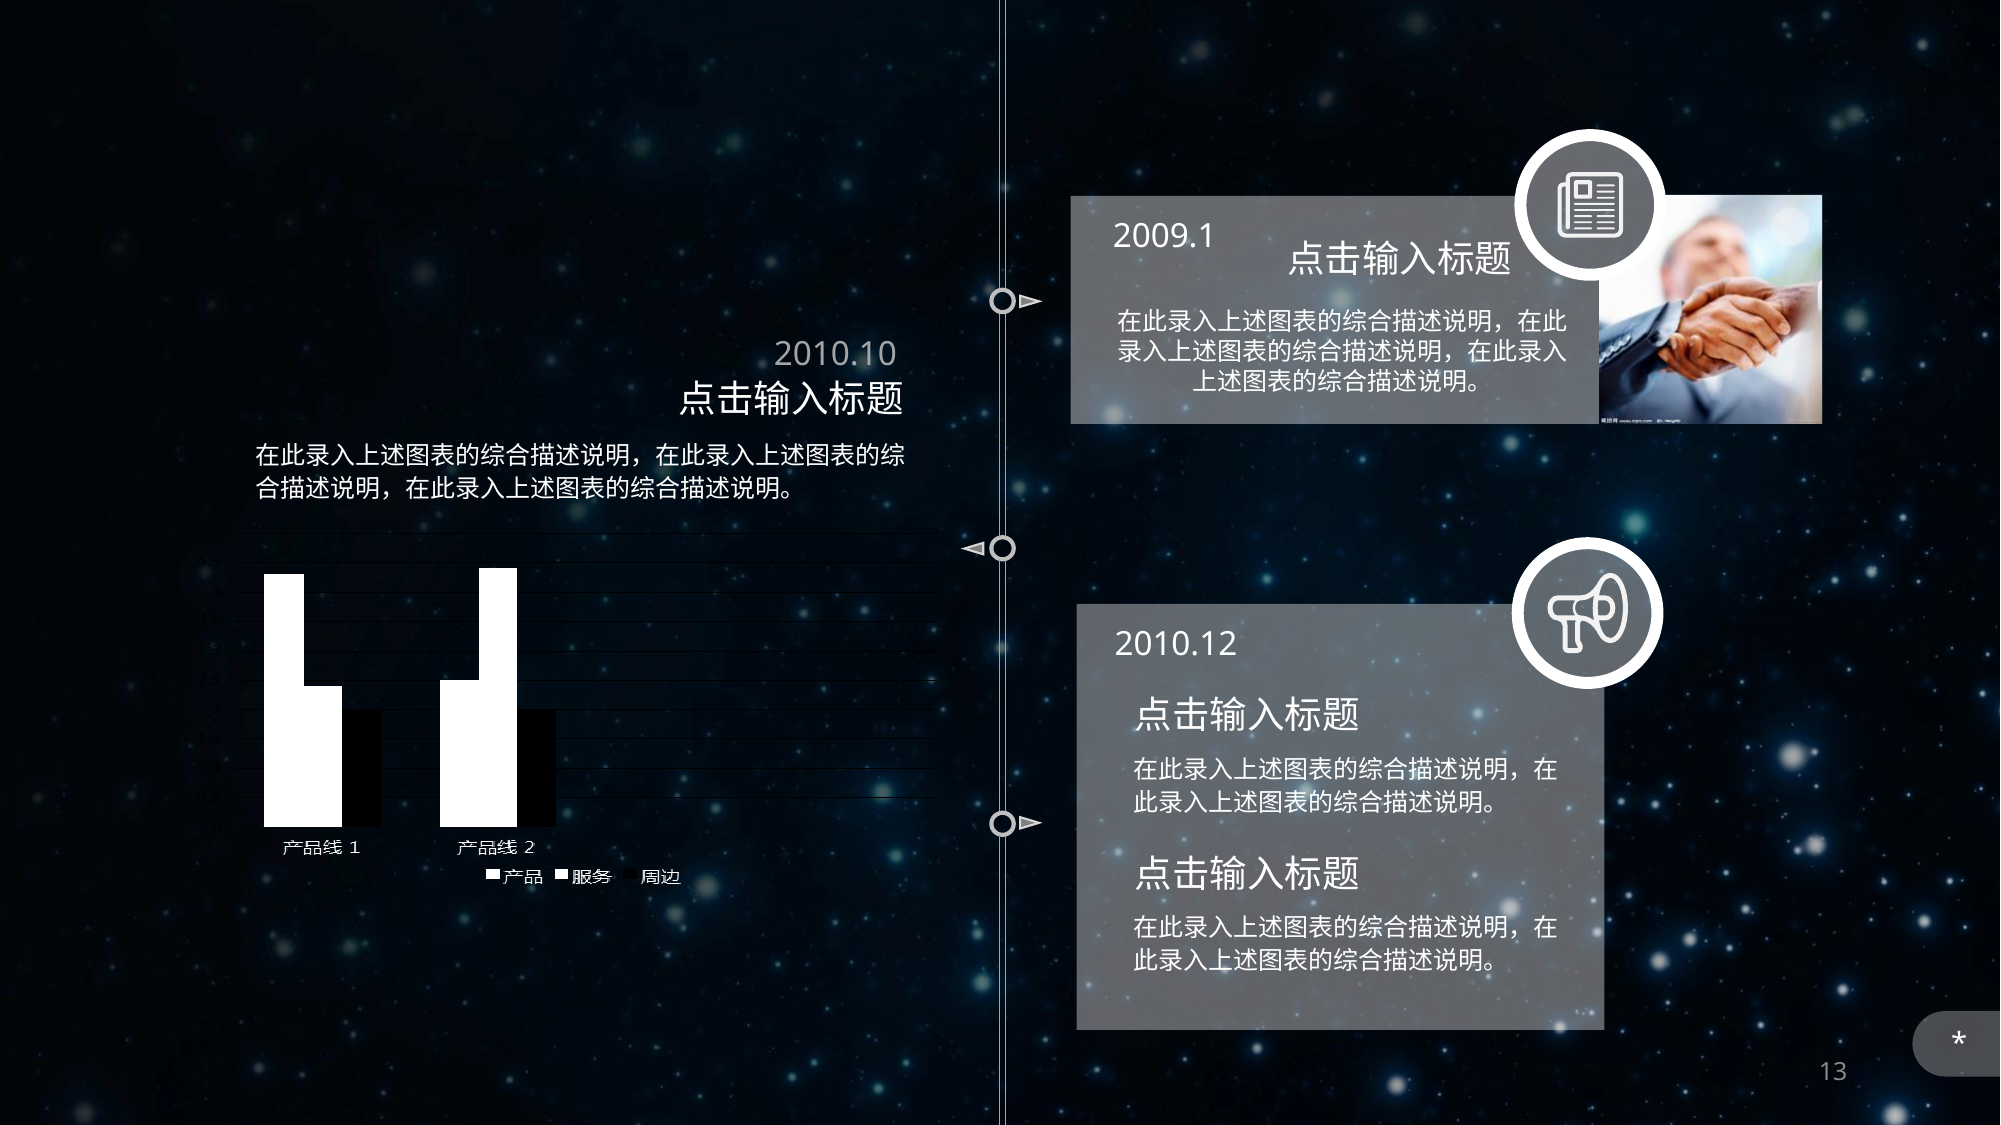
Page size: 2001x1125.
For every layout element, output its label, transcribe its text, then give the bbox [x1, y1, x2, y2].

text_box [999, 835, 1006, 1125]
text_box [999, 0, 1006, 290]
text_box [1070, 135, 1823, 424]
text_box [1076, 543, 1658, 1030]
text_box [991, 537, 1014, 559]
text_box [1020, 817, 1040, 829]
slide_number 13 [1412, 1042, 1863, 1103]
text_box [964, 542, 984, 555]
text_box 在此录入上述图表的综合描述说明，在此录入上述图表的综合描述说明，在此录入上述图表的综合描述说明。 [240, 429, 923, 505]
picture [0, 0, 999, 1125]
text_box [1020, 295, 1040, 307]
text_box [999, 312, 1006, 538]
text_box 点击输入标题 [663, 367, 919, 428]
text_box [991, 290, 1014, 312]
text_box [1912, 1010, 2000, 1077]
text_box [991, 813, 1014, 835]
picture [1006, 0, 2000, 1125]
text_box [999, 559, 1006, 815]
text_box * [1925, 1018, 2000, 1065]
text_box 2010.10 [758, 324, 912, 367]
